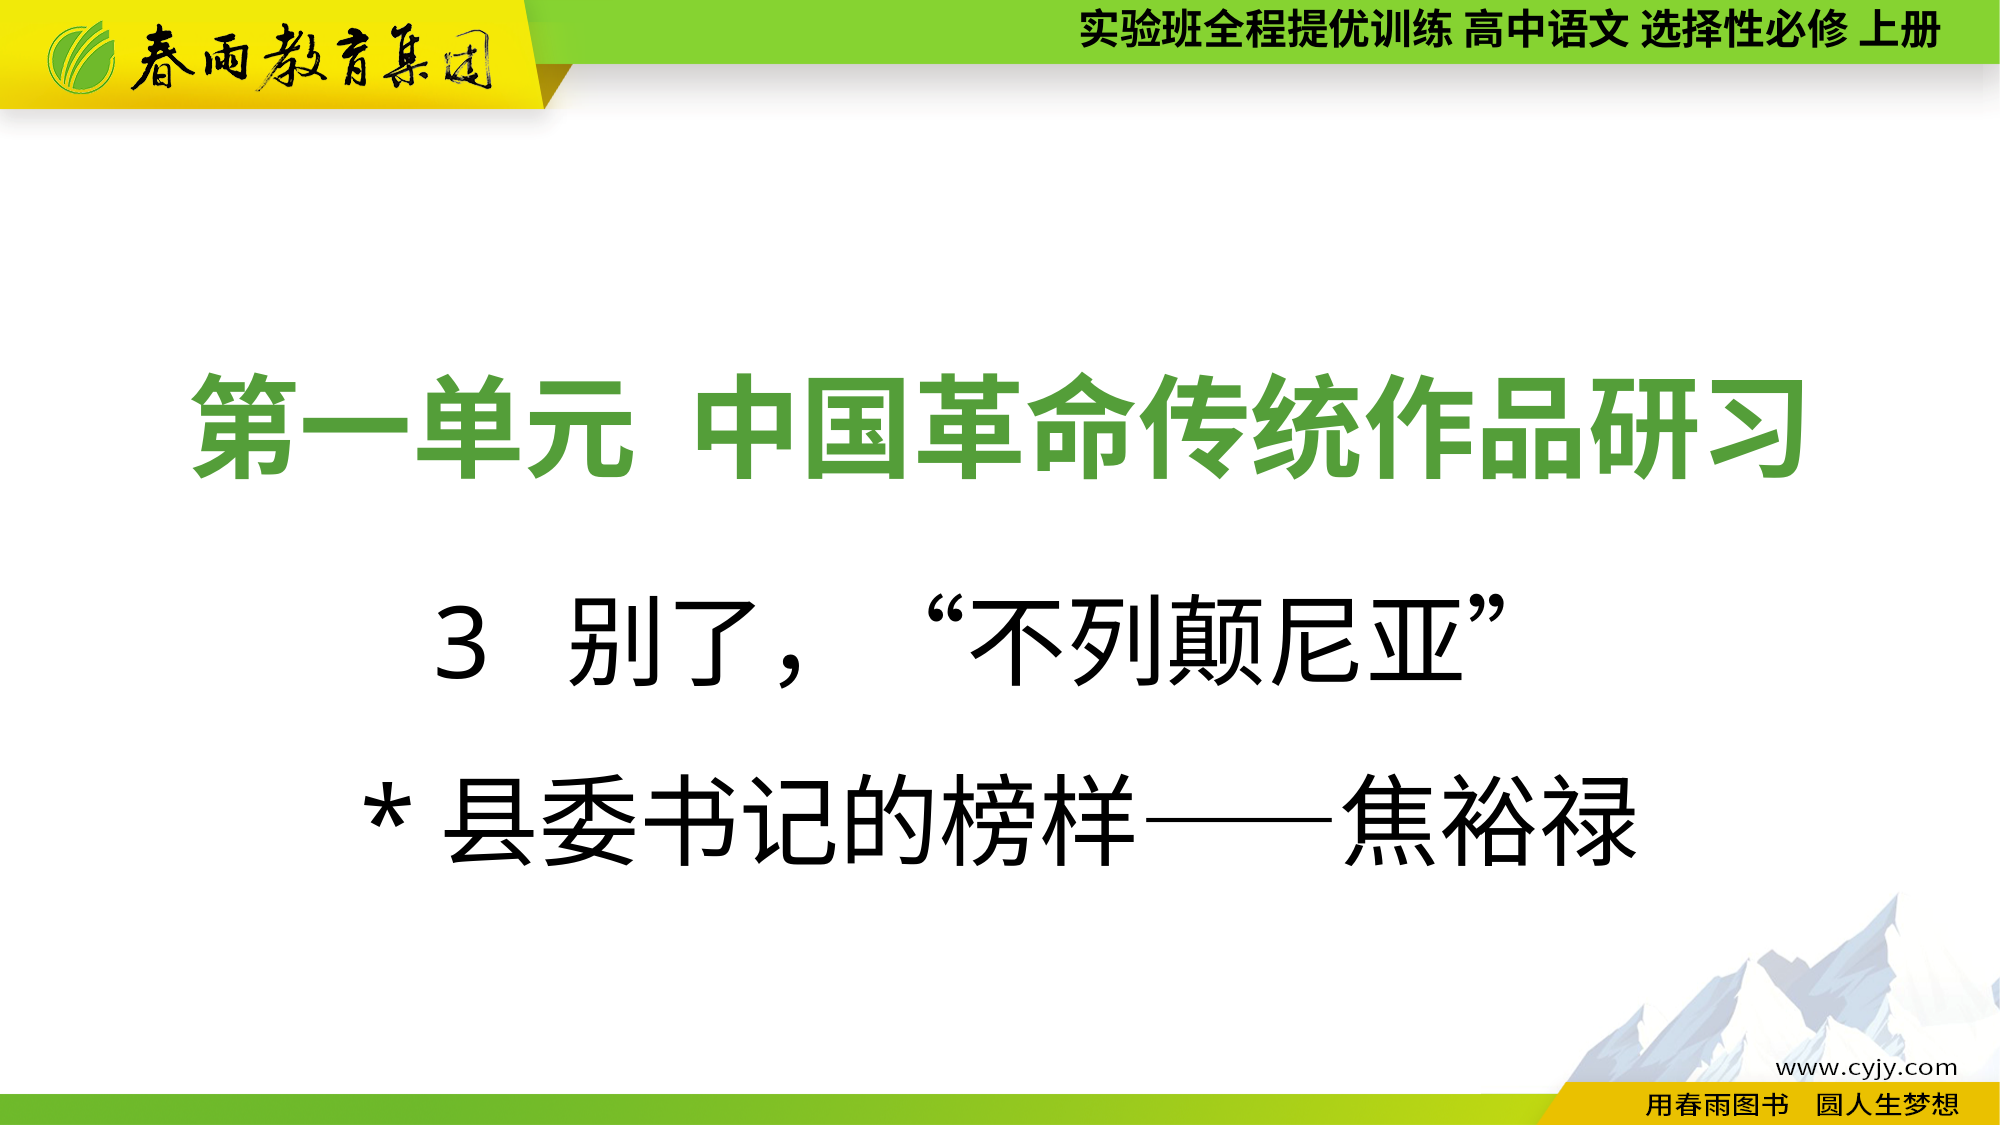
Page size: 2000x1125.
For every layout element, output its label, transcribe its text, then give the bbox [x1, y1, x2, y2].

text_box 3 别了，“不列颠尼亚” *县委书记的榜样——焦裕禄 [54, 511, 1946, 886]
picture [0, 0, 2000, 1125]
text_box 第一单元 中国革命传统作品研习 [54, 282, 1946, 500]
